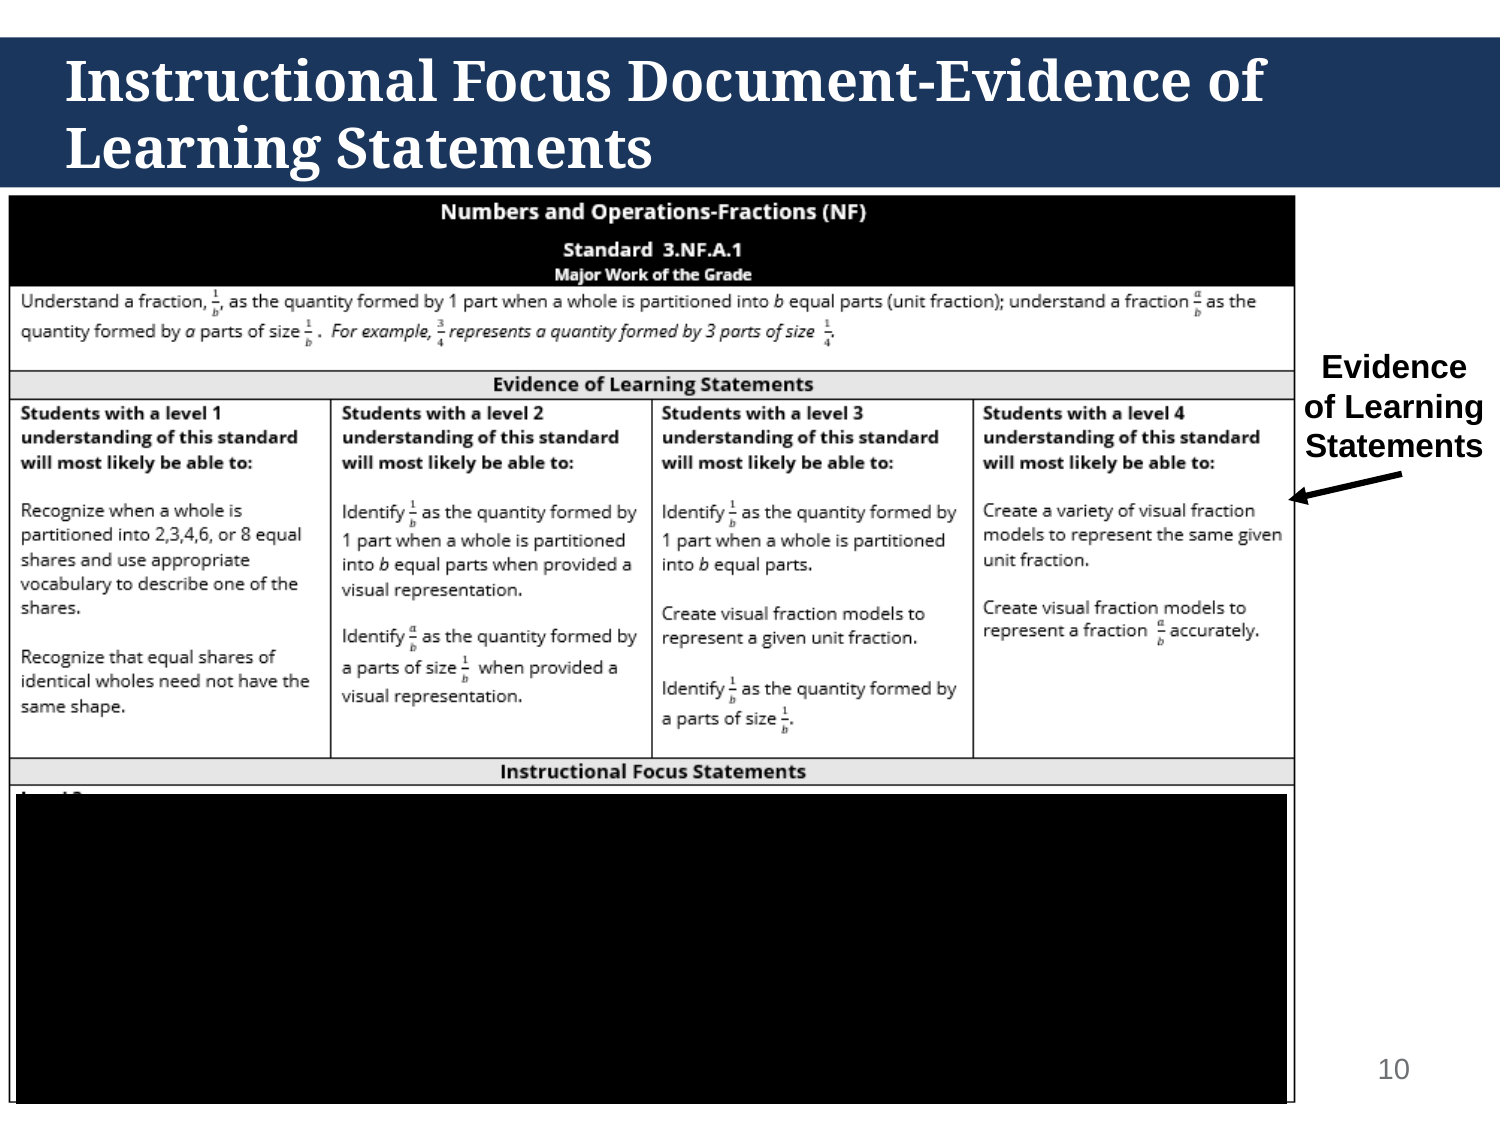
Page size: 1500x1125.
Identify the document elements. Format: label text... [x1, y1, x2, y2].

picture [3, 191, 1300, 1109]
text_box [1288, 473, 1402, 500]
text_box Evidence of Learning Statements [1300, 337, 1500, 472]
title Instructional Focus Document-Evidence of Learning Statements [50, 37, 1413, 188]
slide_number 10 [1350, 1042, 1425, 1103]
